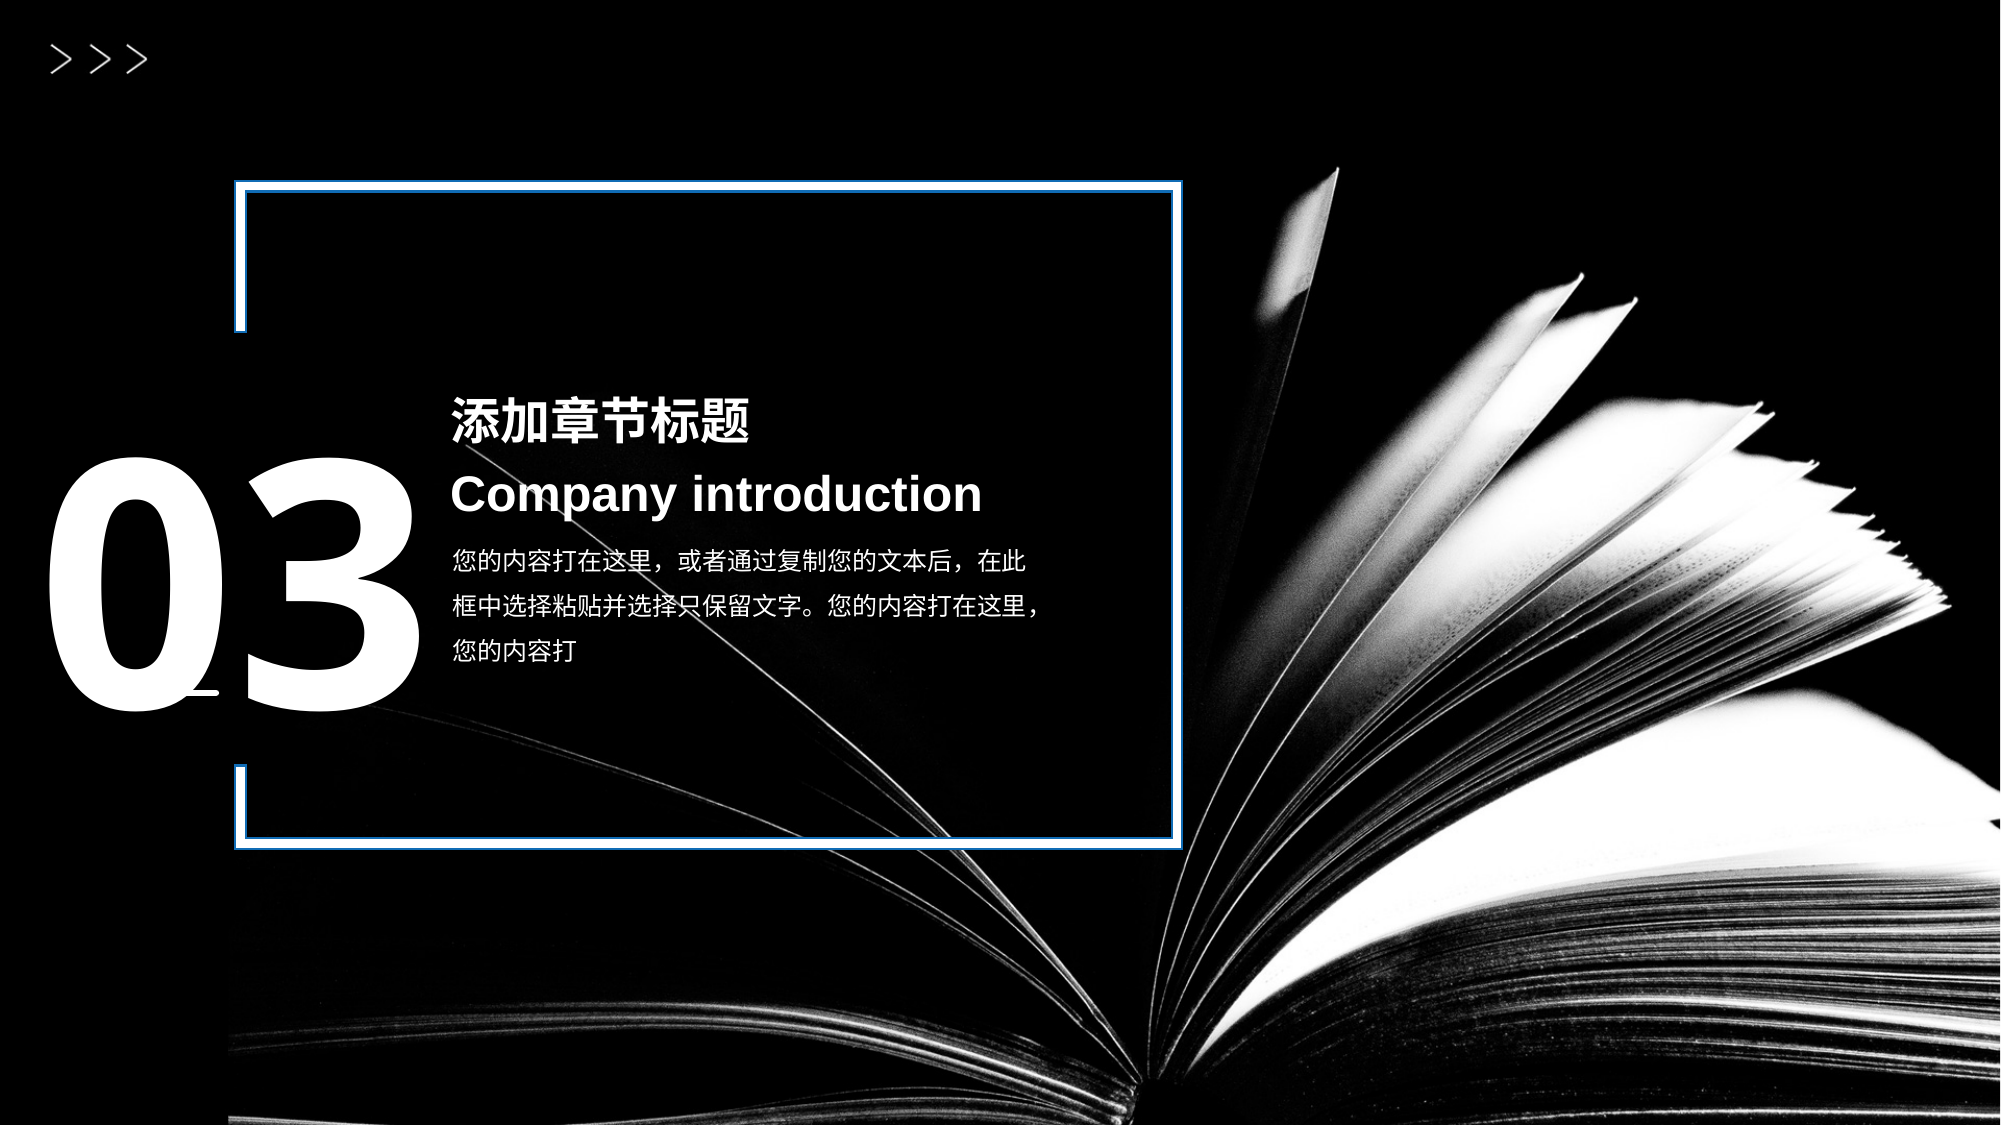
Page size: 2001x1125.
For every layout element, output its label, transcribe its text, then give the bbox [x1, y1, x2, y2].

text_box 03 [22, 272, 448, 786]
text_box [234, 180, 1183, 850]
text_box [432, 370, 1059, 675]
picture [0, 0, 2001, 1125]
